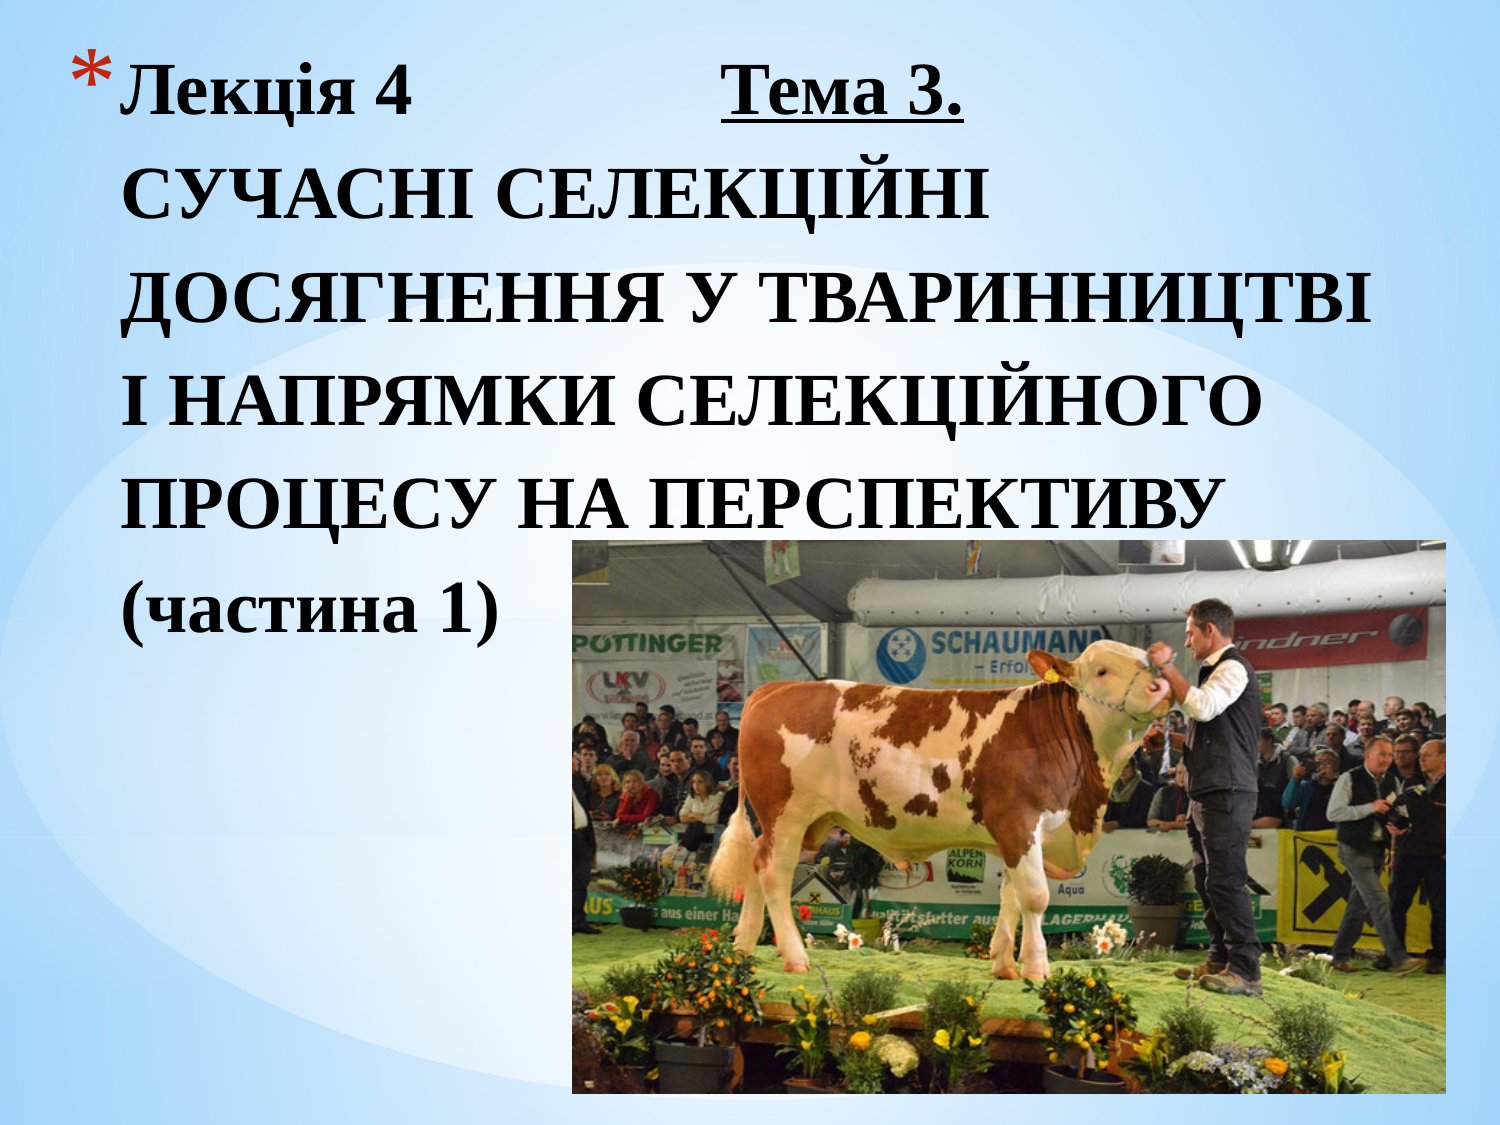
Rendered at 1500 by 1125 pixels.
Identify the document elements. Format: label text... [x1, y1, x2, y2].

title Лекція 4 Тема 3. СУЧАСНІ СЕЛЕКЦІЙНІ ДОСЯГНЕННЯ У ТВАРИННИЦТВІ І НАПРЯМКИ СЕЛЕКЦІЙНОГО ПРОЦЕСУ НА ПЕРСПЕКТИВУ (частина 1) [53, 19, 1404, 657]
picture [572, 539, 1446, 1095]
